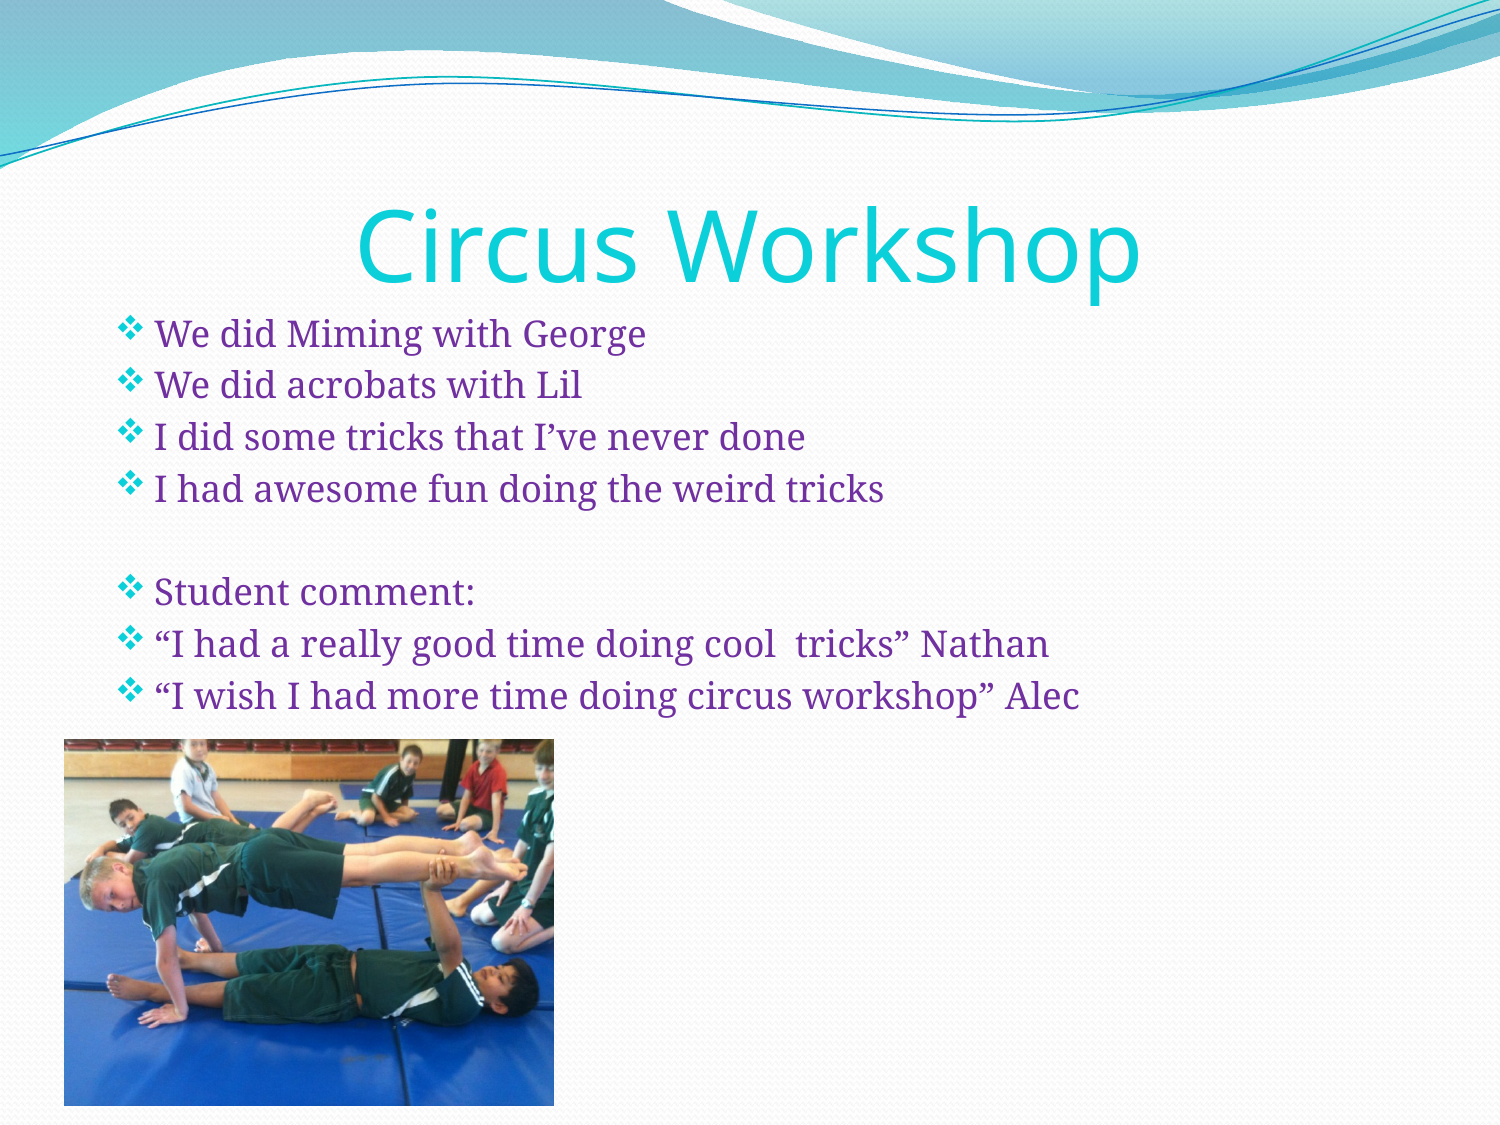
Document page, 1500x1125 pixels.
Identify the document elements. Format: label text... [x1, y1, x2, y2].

picture [64, 739, 554, 1107]
title Circus Workshop [75, 115, 1425, 303]
list We did Miming with George We did acrobats with Lil I did some tricks that I’ve never done I had awesome fun doing the weird tricks Student comment: “I had a really good time doing cool tricks” Nathan “I wish I had more time doing circus workshop” Alec [100, 302, 1451, 1046]
